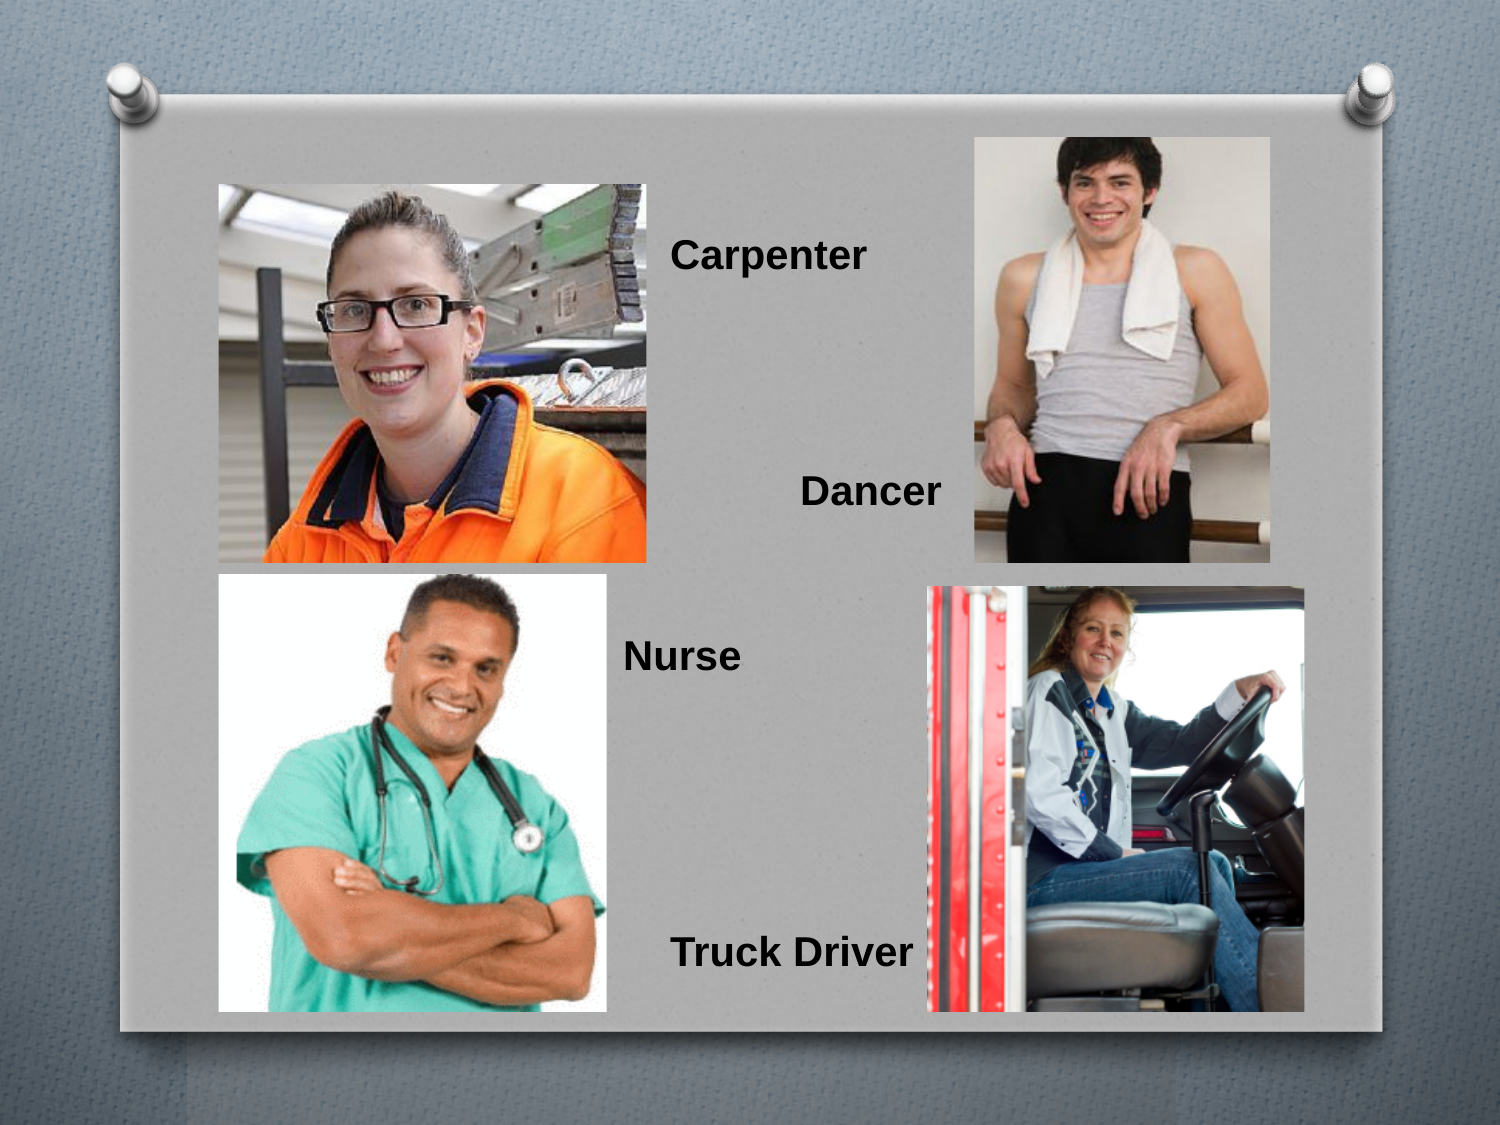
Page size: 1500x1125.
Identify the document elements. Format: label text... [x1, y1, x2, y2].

picture [926, 585, 1305, 1012]
text_box Nurse [608, 621, 821, 687]
text_box Carpenter [655, 220, 904, 285]
picture [974, 136, 1271, 563]
text_box Truck Driver [655, 916, 922, 982]
picture [218, 89, 647, 1012]
picture [75, 31, 197, 152]
text_box Dancer [785, 456, 969, 521]
picture [1317, 35, 1439, 156]
